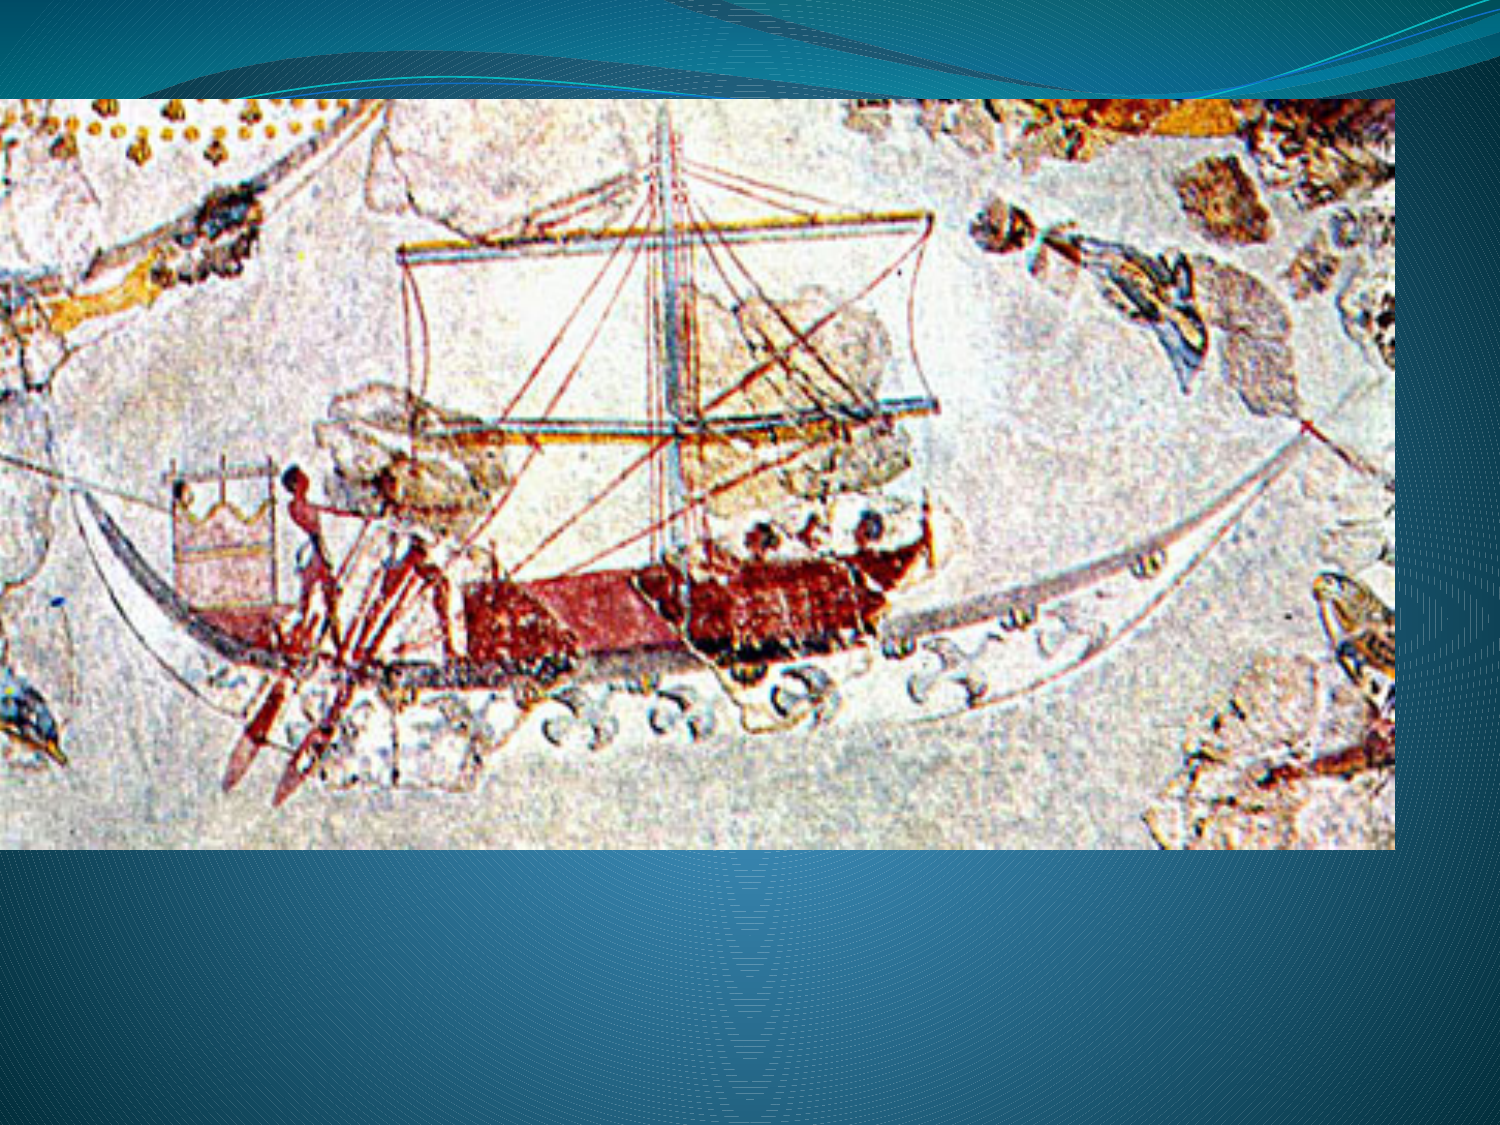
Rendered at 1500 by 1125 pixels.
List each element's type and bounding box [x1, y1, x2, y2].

picture [0, 99, 1395, 851]
